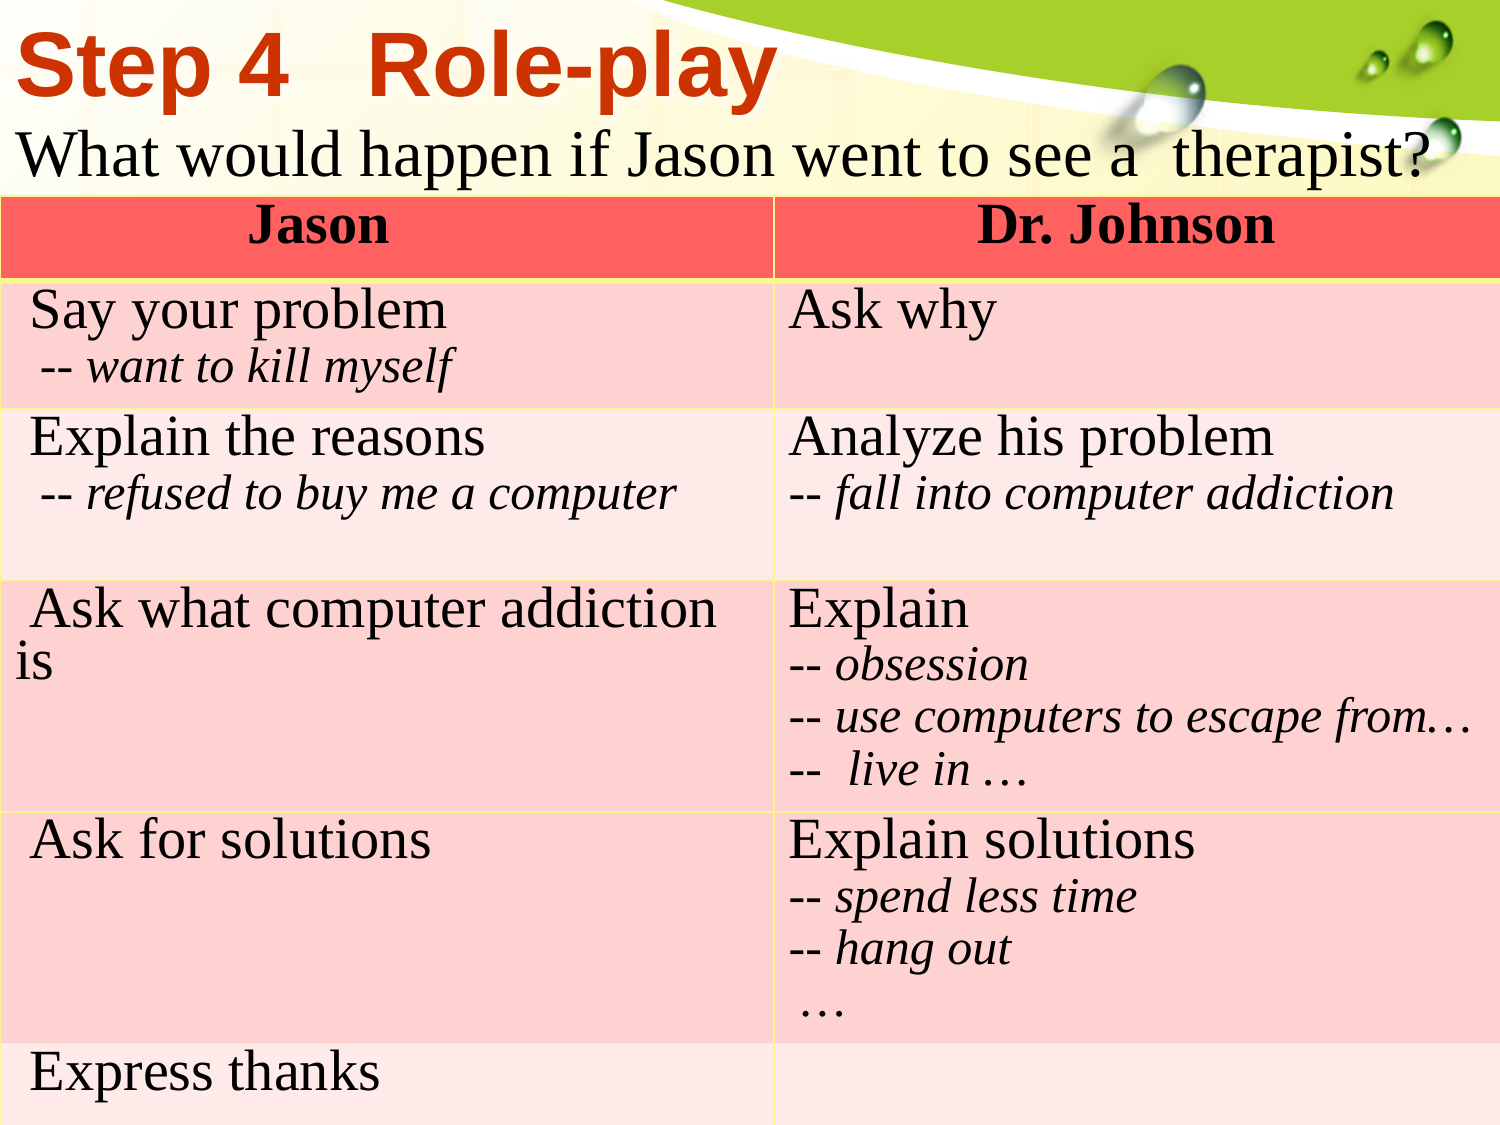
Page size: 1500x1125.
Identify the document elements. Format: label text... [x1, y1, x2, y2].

table_cell Say your problem -- want to kill myself [1, 284, 773, 408]
table_cell Express thanks [1, 1044, 773, 1125]
table_cell Explain -- obsession -- use computers to escape from… -- live in … [775, 581, 1500, 811]
table_header Dr. Johnson [775, 197, 1500, 278]
table_cell Explain solutions -- spend less time -- hang out … [775, 813, 1500, 1043]
table_cell Explain the reasons -- refused to buy me a computer [1, 410, 773, 579]
table_header Jason [1, 197, 773, 278]
table_cell Ask for solutions [1, 813, 773, 1043]
title Step 4 Role-play [0, 0, 1500, 101]
table_cell Ask what computer addiction is [1, 581, 773, 811]
list What would happen if Jason went to see a therapist? [0, 101, 1500, 195]
table_cell [775, 1044, 1500, 1125]
table_cell Analyze his problem -- fall into computer addiction [775, 410, 1500, 579]
table_cell Ask why [775, 284, 1500, 408]
